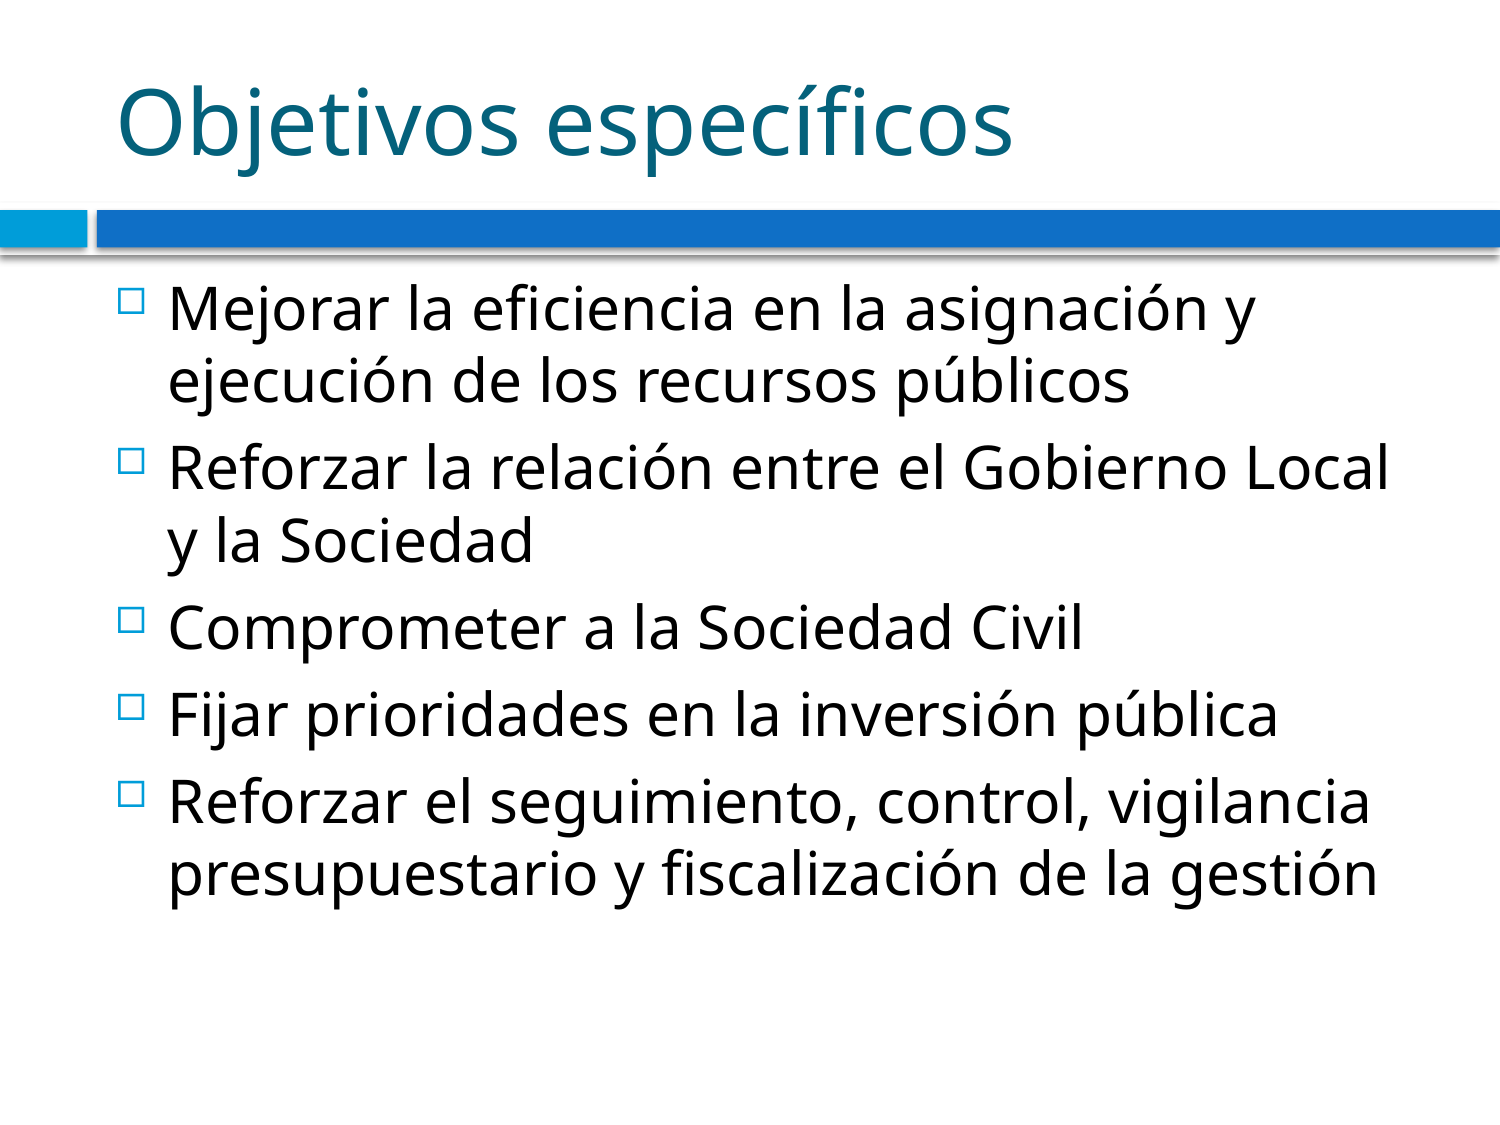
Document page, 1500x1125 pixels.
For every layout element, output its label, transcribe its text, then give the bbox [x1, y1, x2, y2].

list Mejorar la eficiencia en la asignación y ejecución de los recursos públicos Reforzar la relación entre el Gobierno Local y la Sociedad Comprometer a la Sociedad Civil Fijar prioridades en la inversión pública Reforzar el seguimiento, control, vigilancia presupuestario y fiscalización de la gestión [100, 262, 1438, 1000]
title Objetivos específicos [100, 37, 1438, 200]
